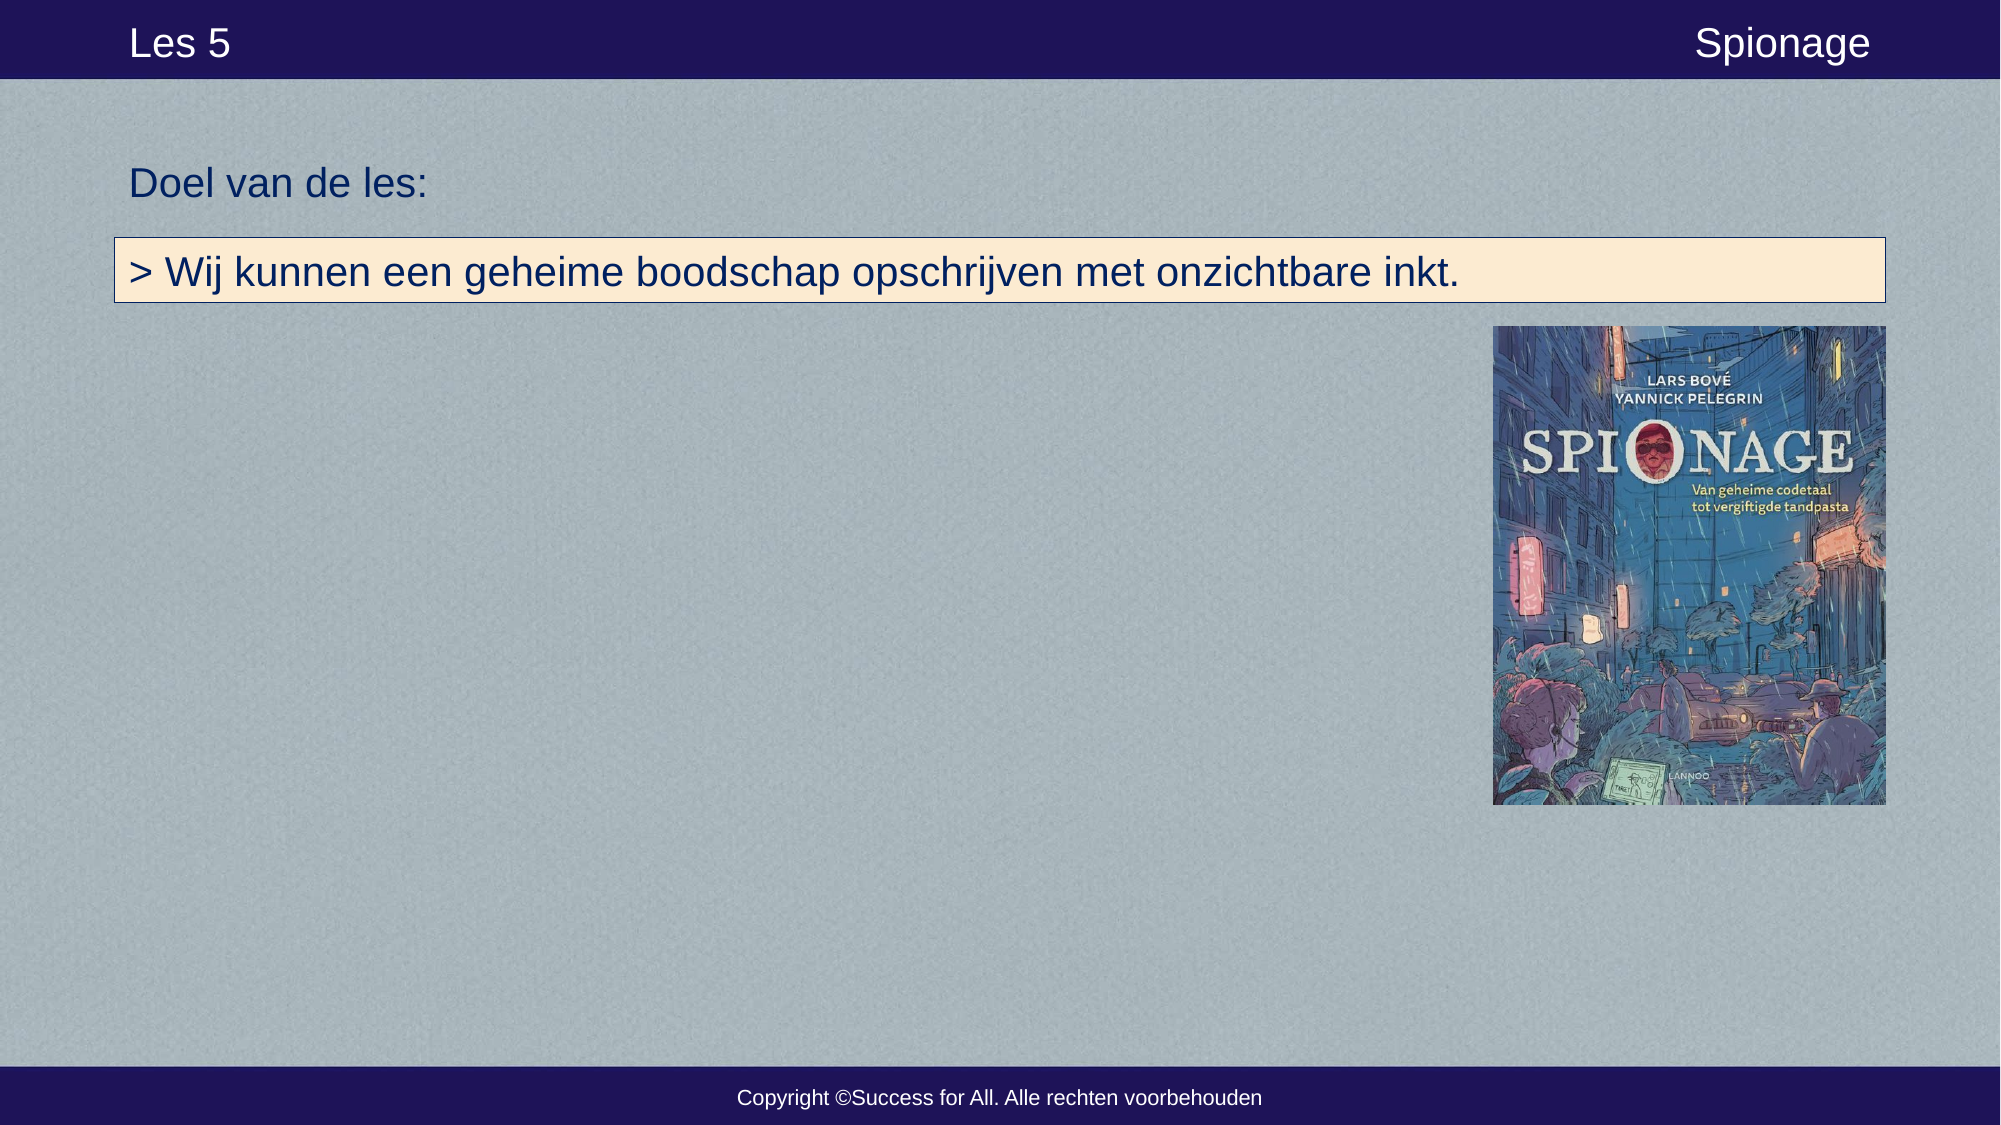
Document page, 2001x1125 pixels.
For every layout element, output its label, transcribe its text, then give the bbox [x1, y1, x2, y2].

text_box Les 5 [114, 8, 354, 73]
text_box Copyright ©Success for All. Alle rechten voorbehouden [0, 1076, 2000, 1125]
picture [0, 0, 2001, 1125]
text_box > Wij kunnen een geheime boodschap opschrijven met onzichtbare inkt. [114, 237, 1886, 303]
text_box Doel van de les: [113, 148, 1635, 214]
text_box Spionage [999, 8, 1886, 73]
